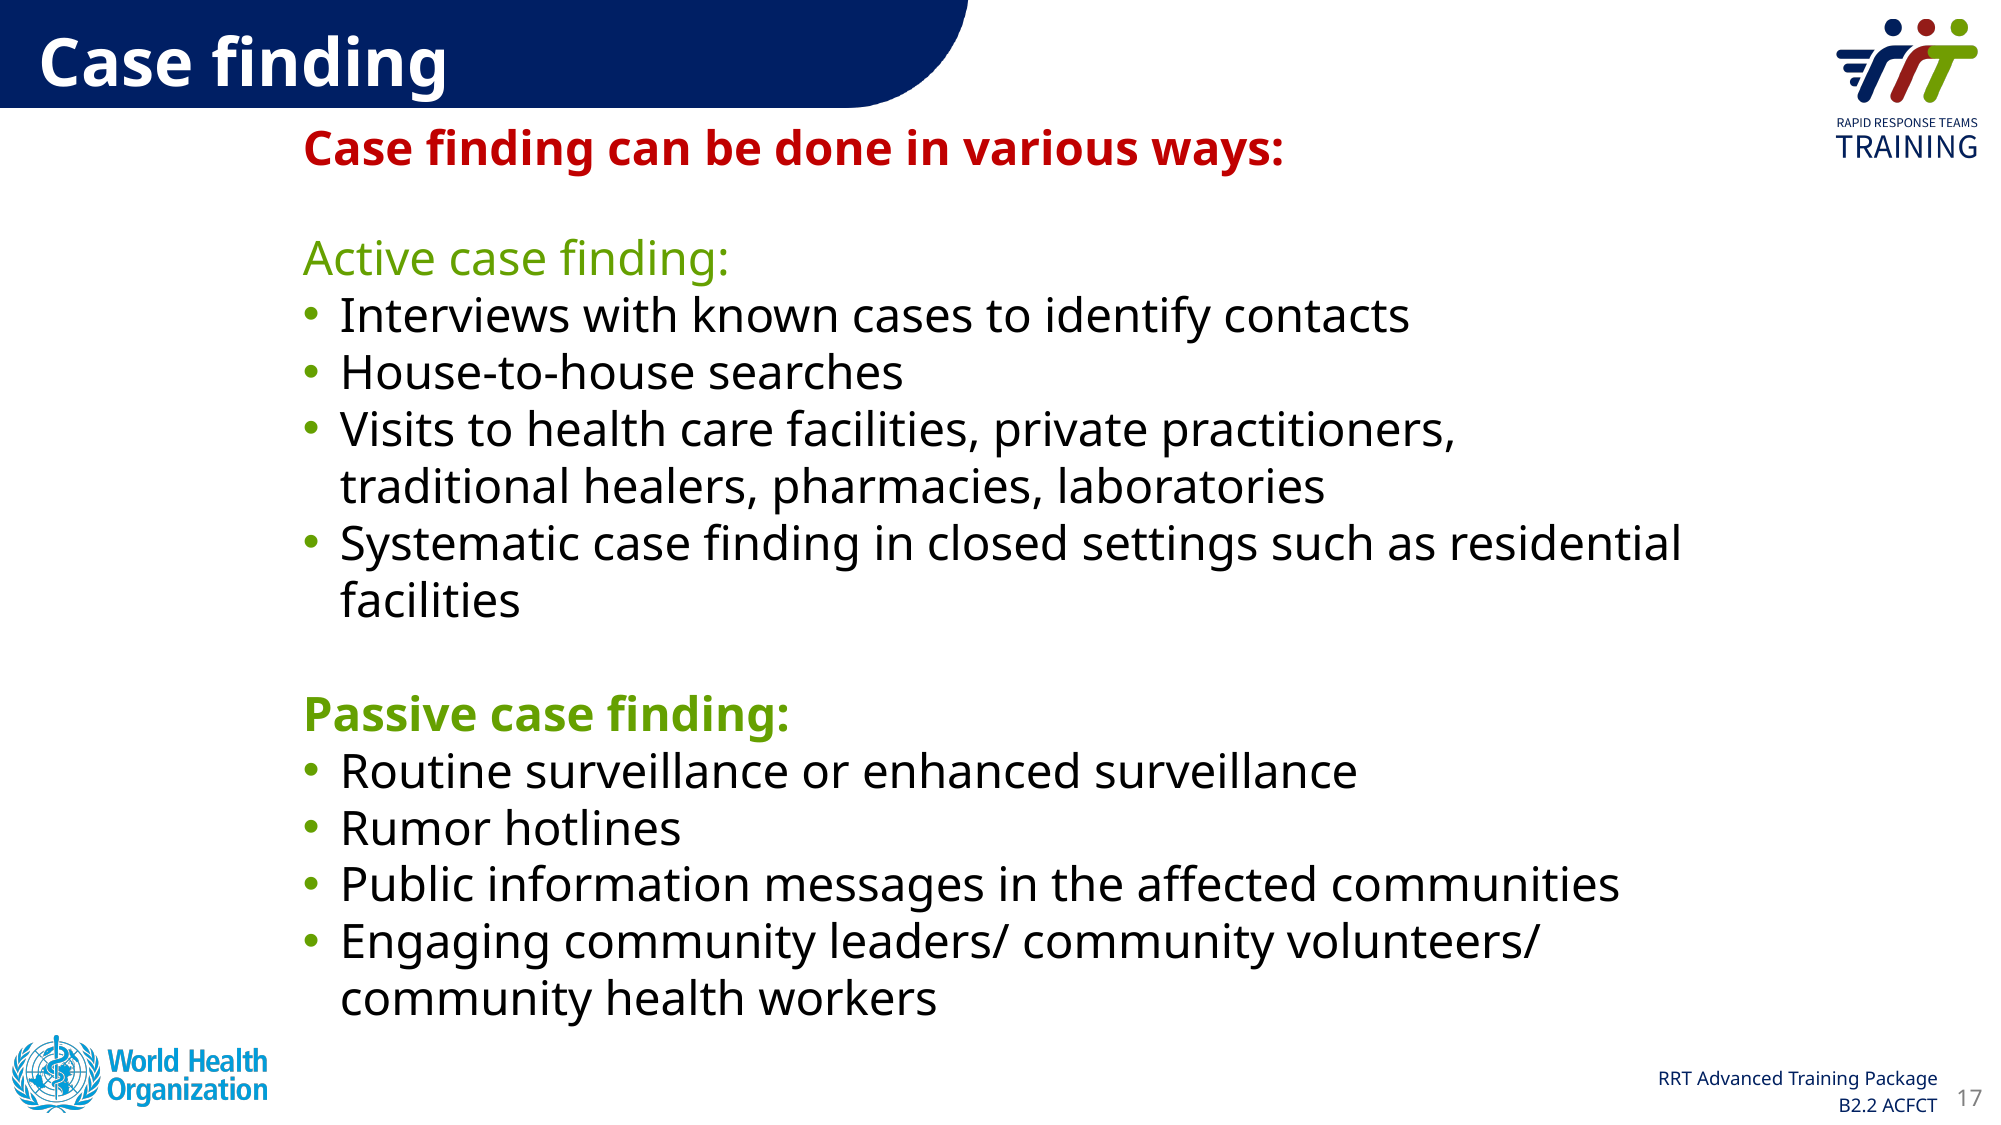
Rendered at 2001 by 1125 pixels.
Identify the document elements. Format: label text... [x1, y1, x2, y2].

picture [58, 1050, 64, 1058]
picture [0, 0, 969, 108]
picture [12, 1035, 267, 1113]
picture [12, 1083, 48, 1113]
list Case finding can be done in various ways: Active case finding: Interviews with known cases to identify contacts House-to-house searches Visits to health care facilities, private practitioners, traditional healers, pharmacies, laboratories Systematic case finding in closed settings such as residential facilities Passive case finding: Routine surveillance or enhanced surveillance Rumor hotlines Public information messages in the affected communities Engaging community leaders/ community volunteers/ community health workers [302, 117, 1698, 1028]
picture [1835, 19, 1978, 167]
text_box Case finding [31, 11, 743, 118]
